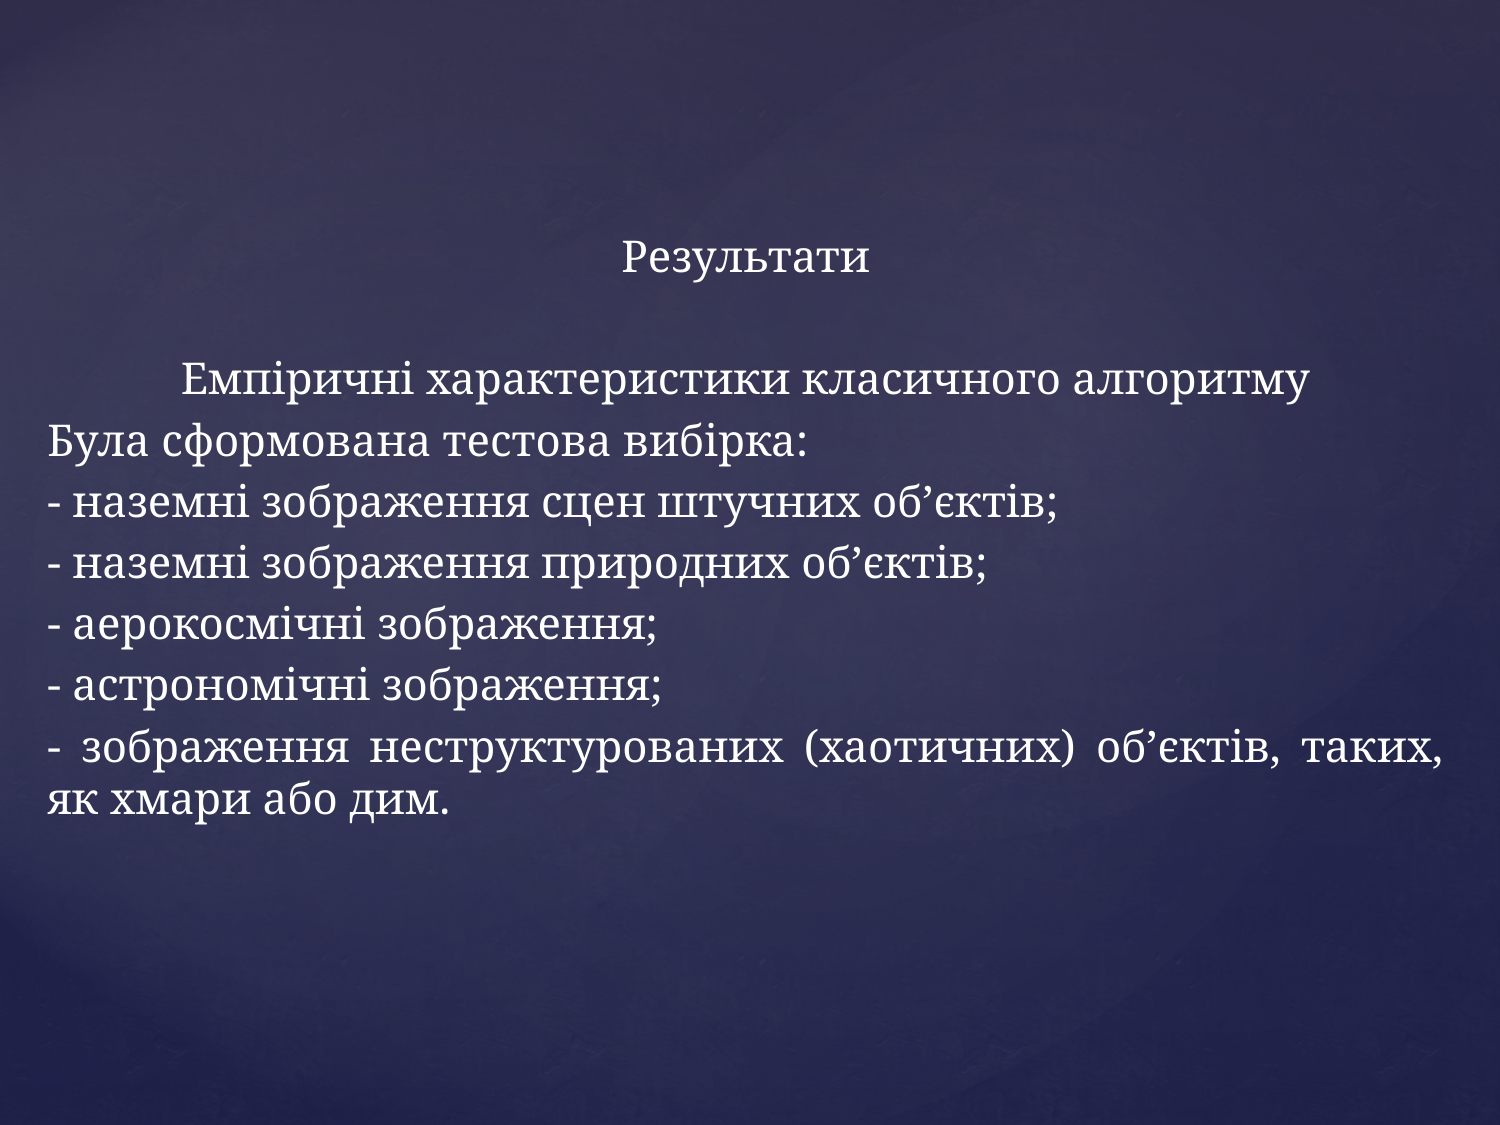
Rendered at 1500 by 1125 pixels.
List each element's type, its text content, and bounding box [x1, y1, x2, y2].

list Результати Емпіричні характеристики класичного алгоритму Була сформована тестова вибірка: - наземні зображення сцен штучних об’єктів; - наземні зображення природних об’єктів; - аерокосмічні зображення; - астрономічні зображення; - зображення неструктурованих (хаотичних) об’єктів, таких, як хмари або дим. [29, 42, 1459, 1071]
